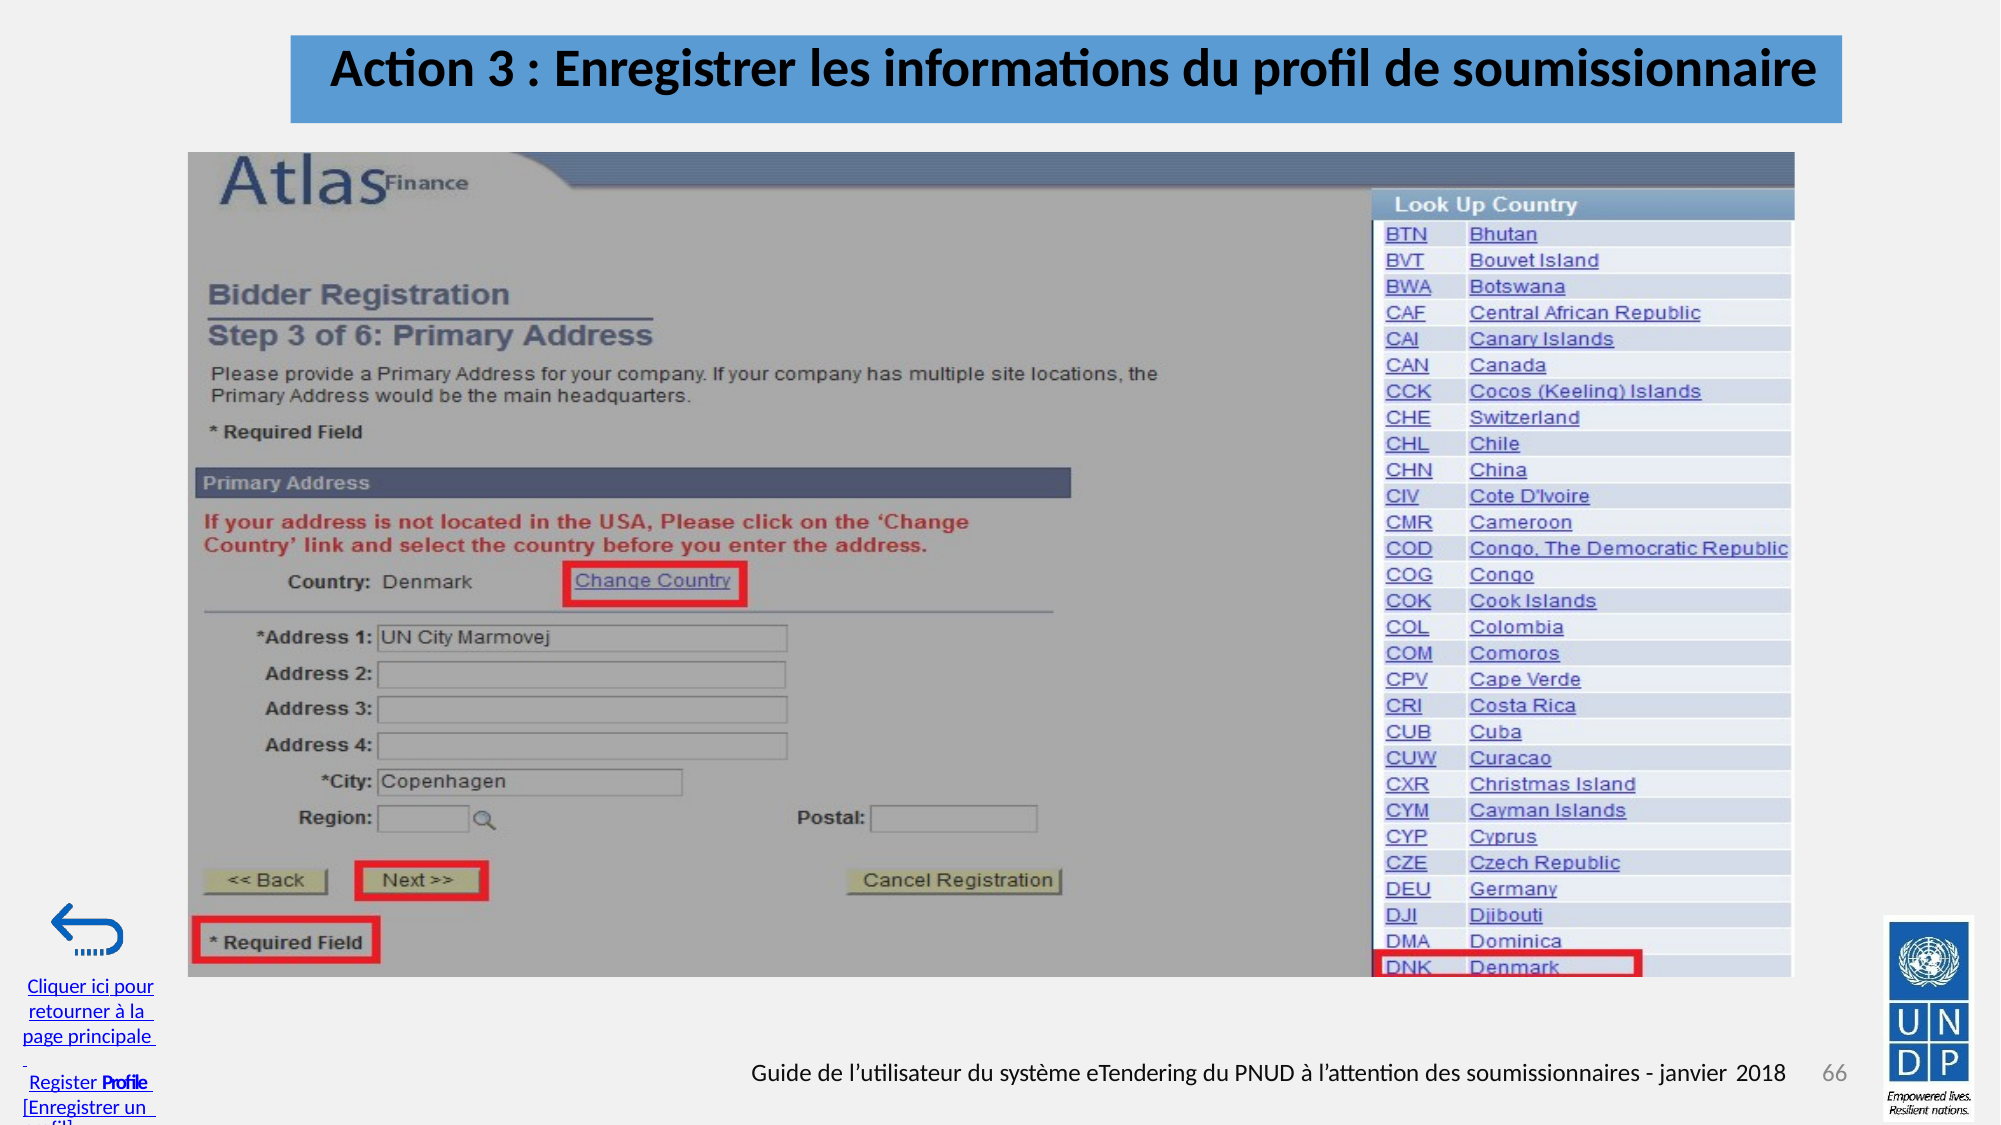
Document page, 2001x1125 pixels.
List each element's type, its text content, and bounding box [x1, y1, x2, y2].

text_box Guide de l’utilisateur du système eTendering du PNUD à l’attention des soumissionnaires - janvier 2018 [749, 1060, 1795, 1087]
text_box [1883, 915, 1975, 1122]
text_box [290, 35, 1843, 124]
slide_number 66 [1817, 1060, 1852, 1125]
text_box [187, 152, 1795, 977]
text_box Cliquer ici pour retourner à la page principale Register Profile [Enregistrer un profil] [22, 976, 159, 1098]
text_box Action 3 : Enregistrer les informations du profil de soumissionnaire [303, 38, 1830, 98]
text_box [50, 902, 124, 956]
